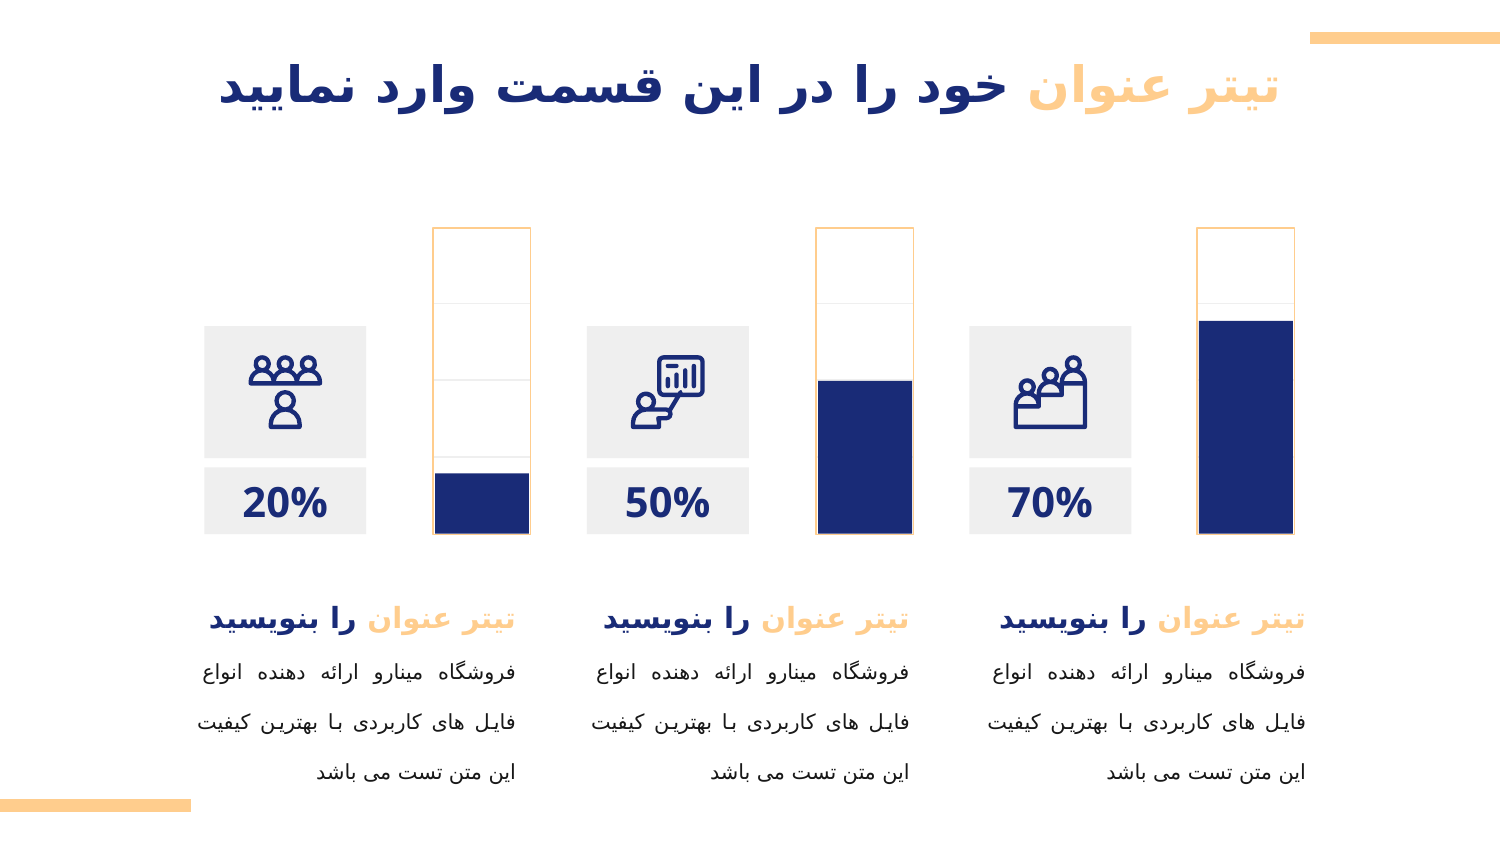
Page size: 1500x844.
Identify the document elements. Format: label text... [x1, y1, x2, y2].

text_box [586, 326, 749, 459]
text_box تیتر عنوان را بنویسید فروشگاه مینارو ارائه دهنده انواع فایل های کاربردی با بهترین کیفیت این متن تست می باشد [179, 556, 531, 792]
text_box 50% [586, 467, 749, 535]
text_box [432, 227, 532, 535]
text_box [248, 354, 323, 430]
text_box 70% [969, 467, 1132, 535]
text_box تیتر عنوان را بنویسید فروشگاه مینارو ارائه دهنده انواع فایل های کاربردی با بهترین کیفیت این متن تست می باشد [573, 556, 925, 792]
text_box [204, 326, 367, 459]
text_box تیتر عنوان را بنویسید فروشگاه مینارو ارائه دهنده انواع فایل های کاربردی با بهترین کیفیت این متن تست می باشد [969, 556, 1321, 792]
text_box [815, 227, 915, 535]
text_box [1013, 355, 1088, 430]
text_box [1196, 227, 1296, 535]
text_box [630, 354, 705, 430]
text_box تیتر عنوان خود را در این قسمت وارد نمایید [0, 15, 1500, 120]
text_box 20% [204, 467, 367, 535]
text_box [969, 326, 1132, 459]
